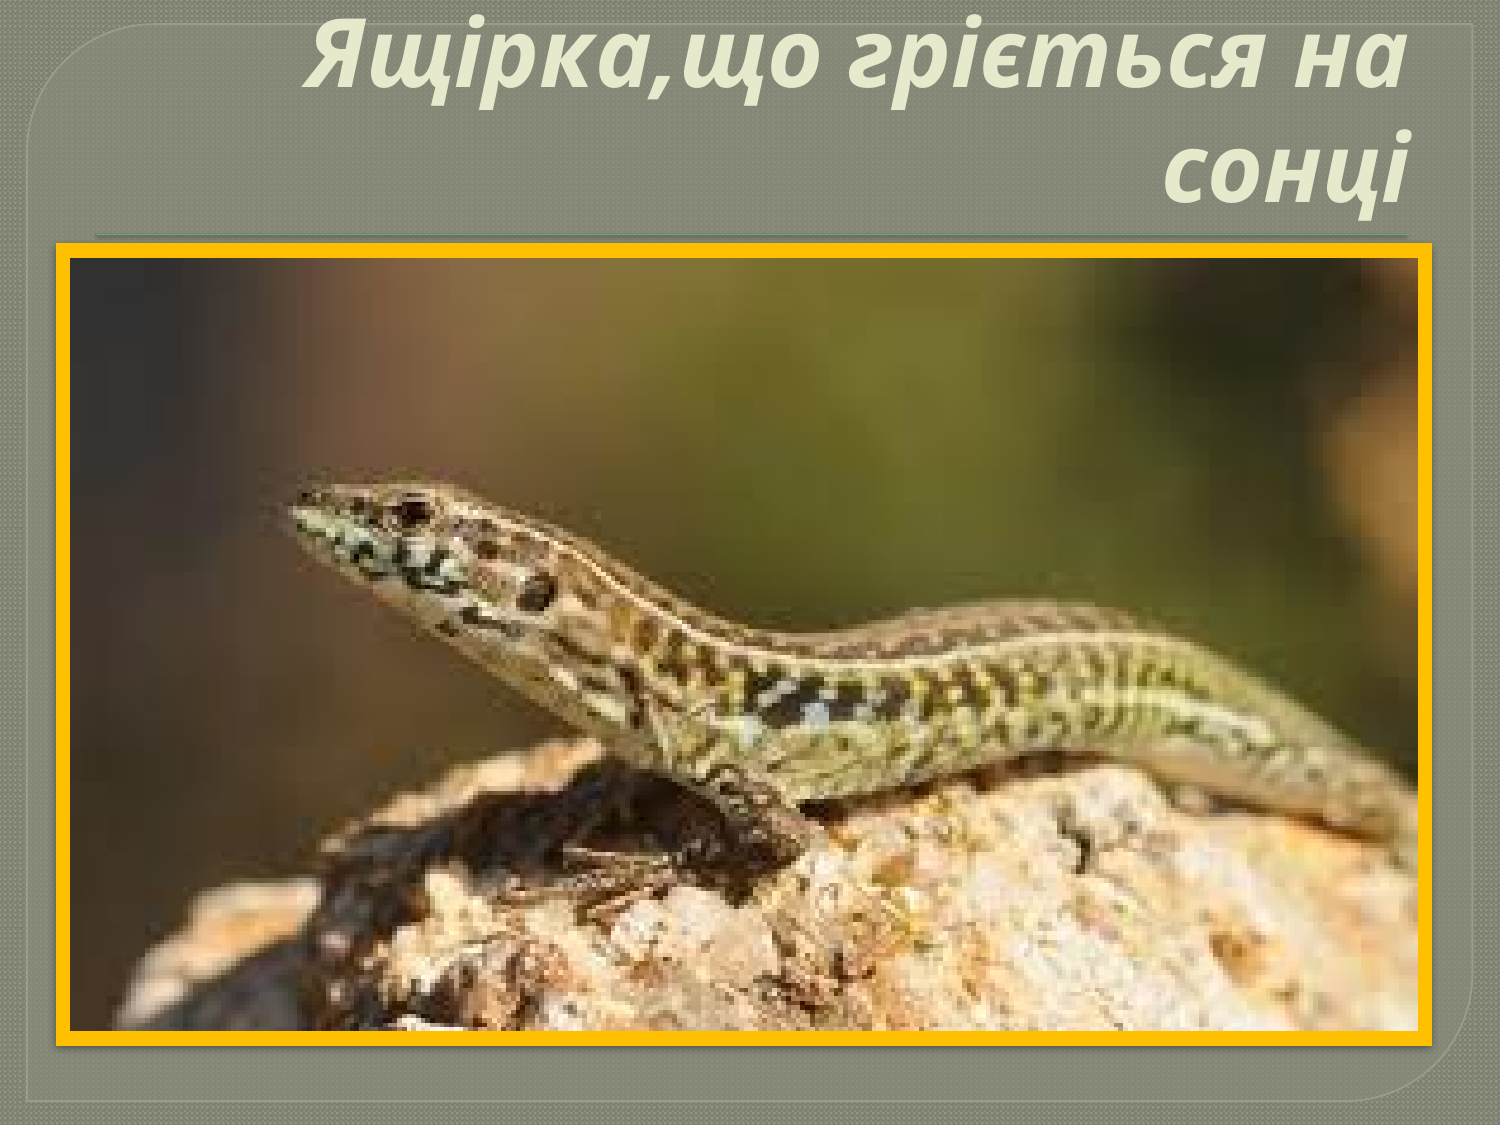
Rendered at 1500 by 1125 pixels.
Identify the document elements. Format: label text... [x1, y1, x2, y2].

title Ящірка,що гріється на сонці [75, 41, 1425, 230]
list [70, 257, 1419, 1032]
